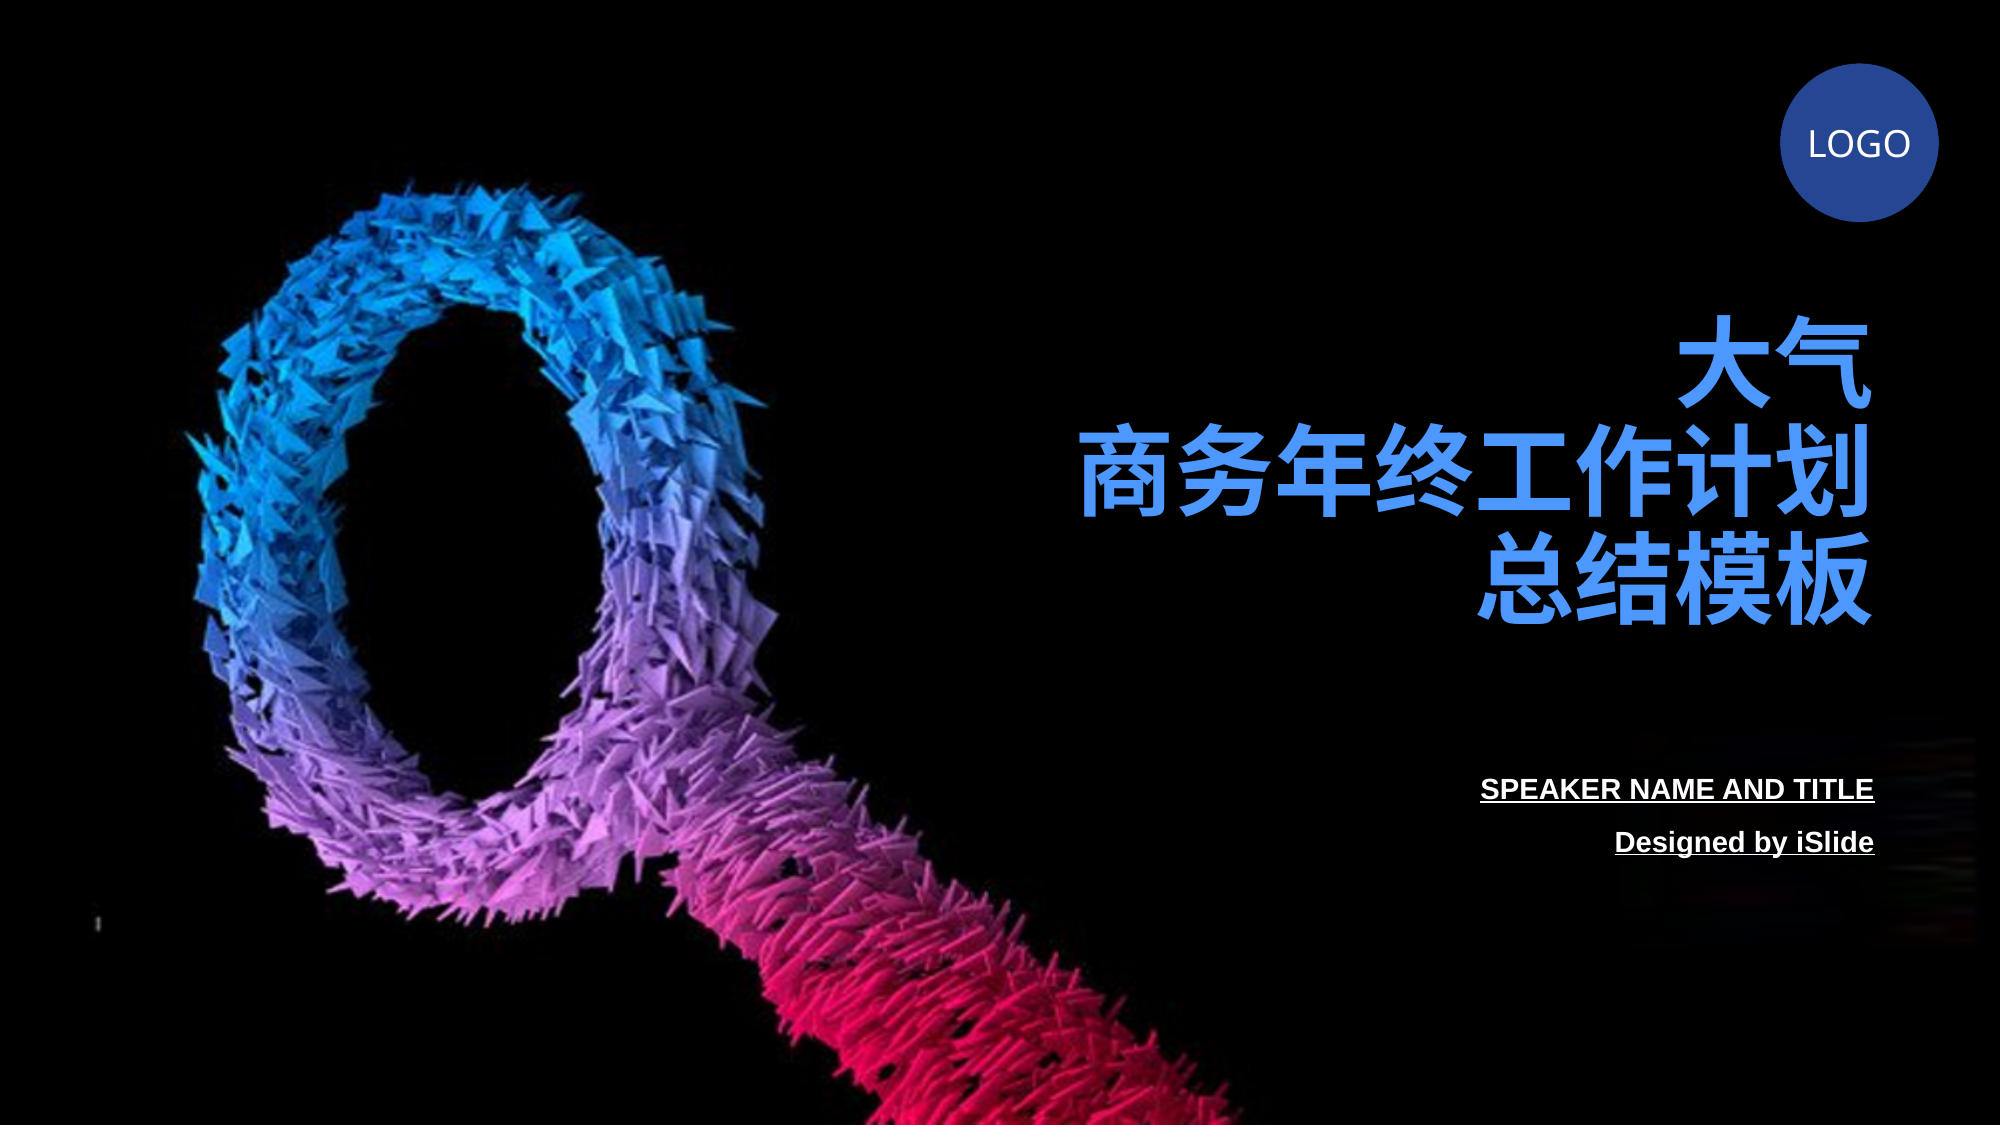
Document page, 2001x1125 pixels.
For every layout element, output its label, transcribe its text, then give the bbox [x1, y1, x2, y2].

picture [0, 0, 2000, 1125]
list SPEAKER NAME AND TITLE [951, 769, 1890, 812]
list Designed by iSlide [951, 818, 1890, 868]
text_box LOGO [1778, 62, 1941, 224]
title 大气 商务年终工作计划 总结模板 [951, 235, 1890, 716]
